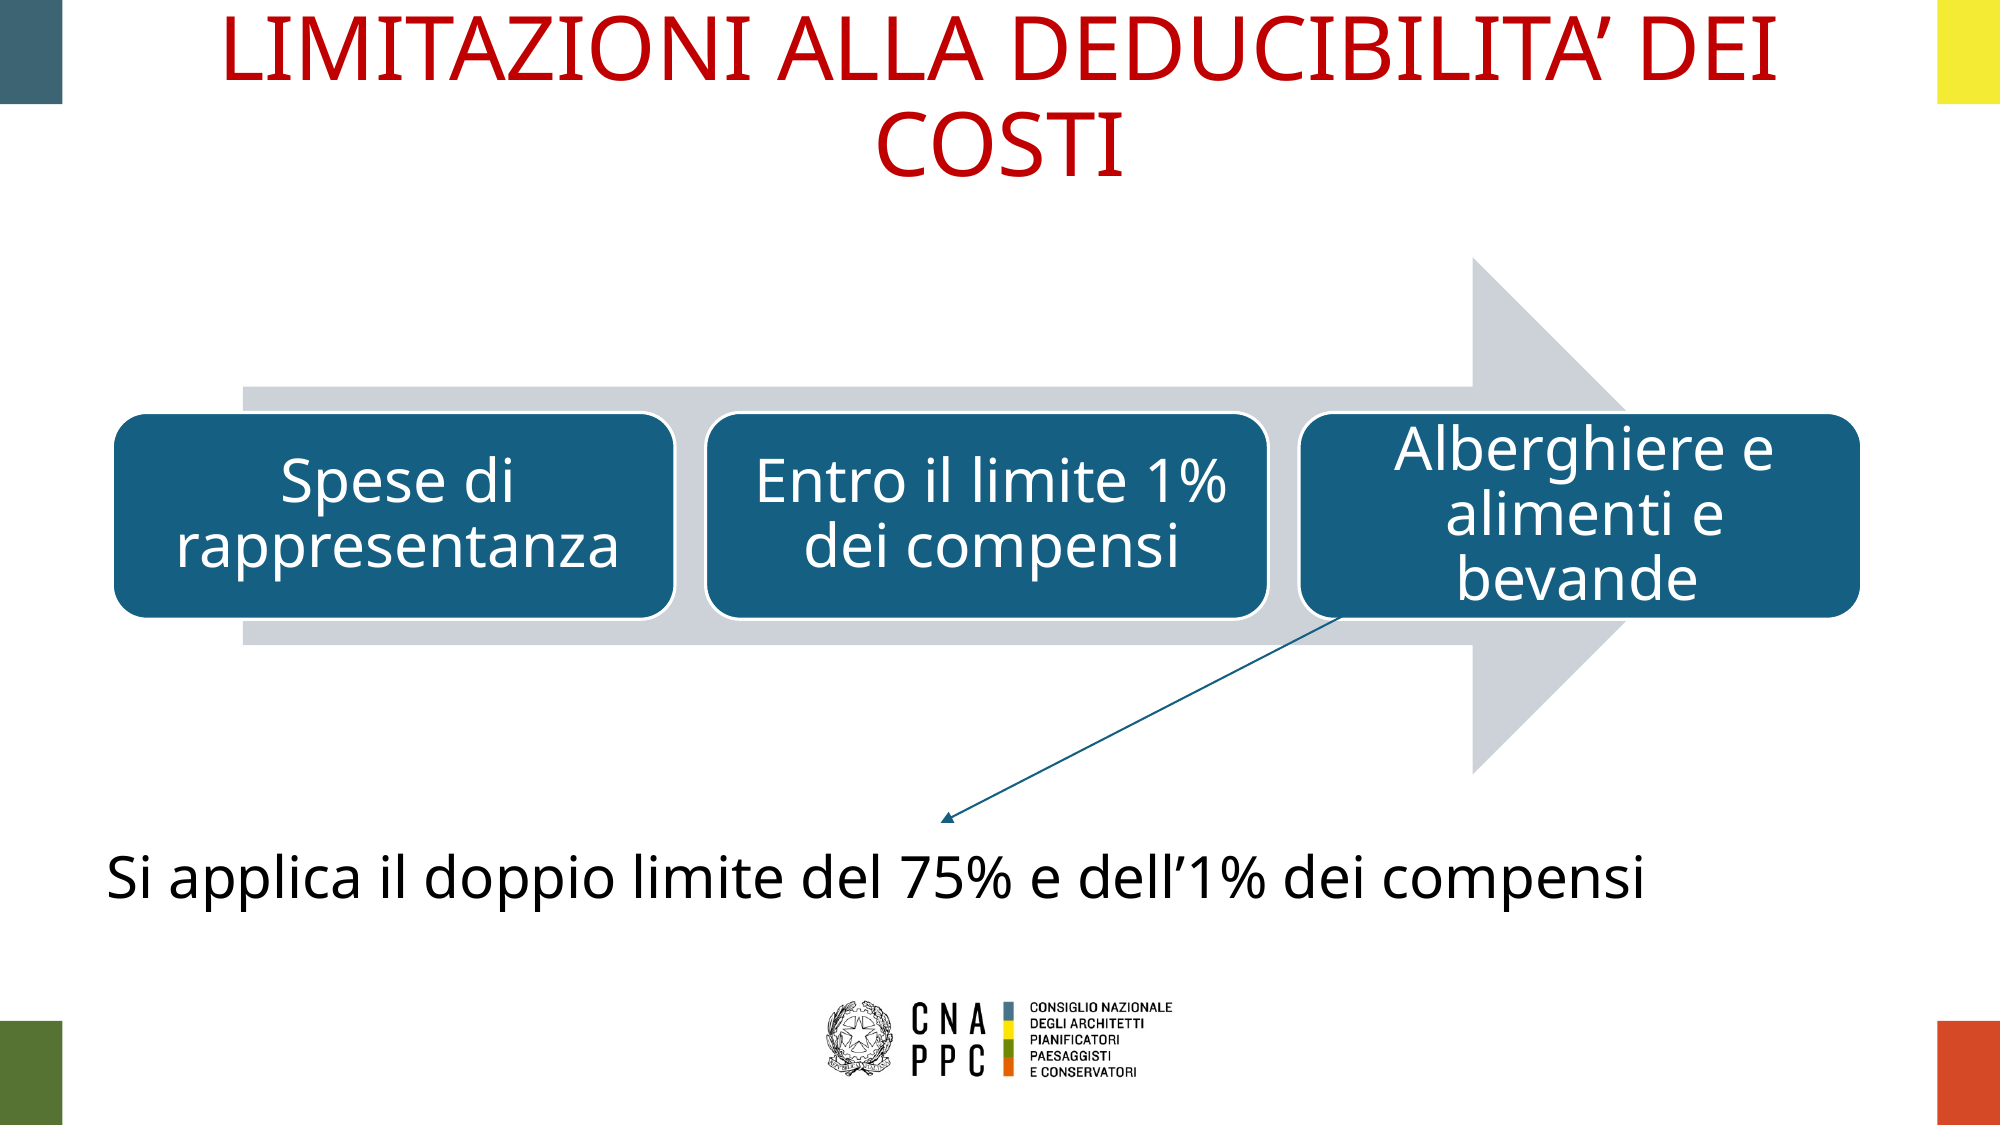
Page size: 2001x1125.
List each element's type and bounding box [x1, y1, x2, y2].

text_box [0, 0, 2000, 1125]
